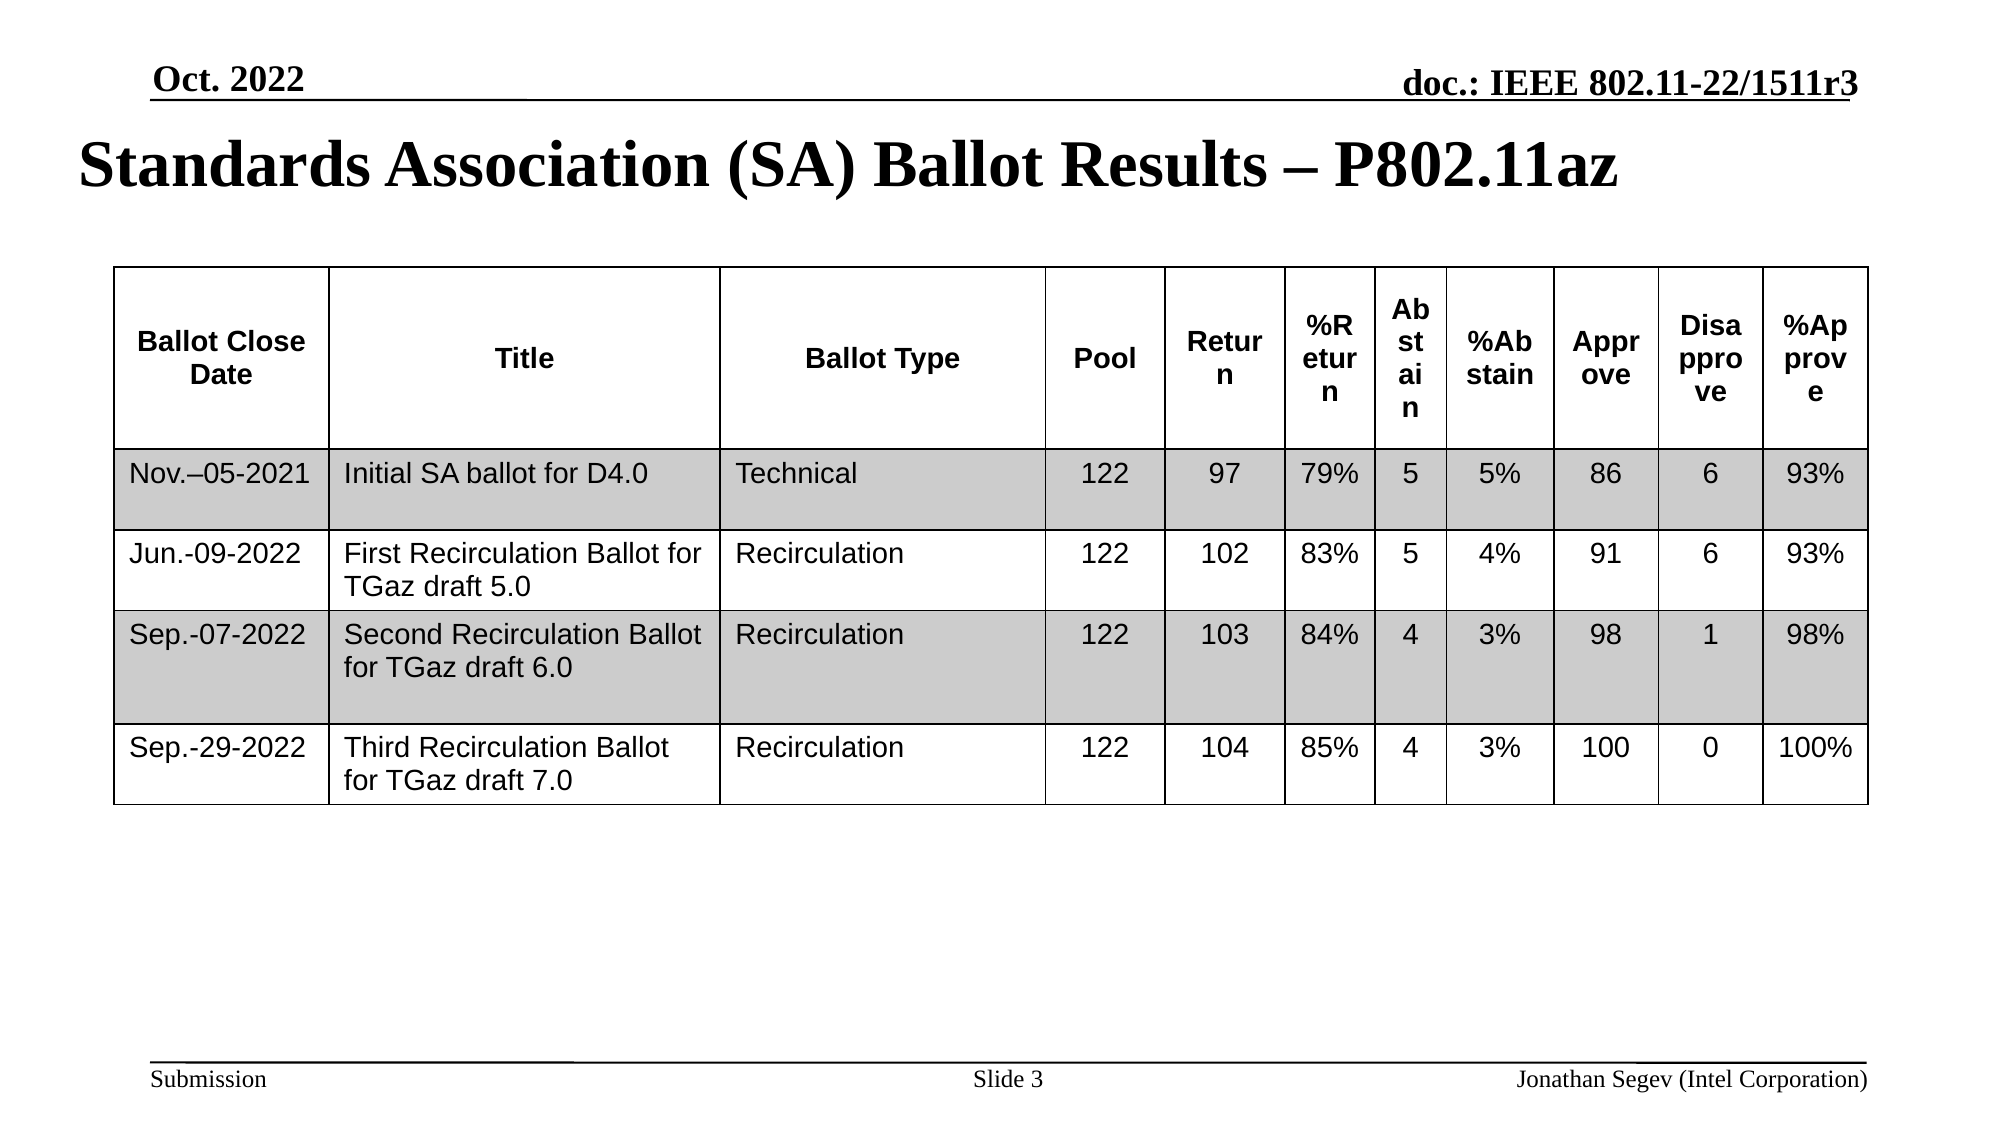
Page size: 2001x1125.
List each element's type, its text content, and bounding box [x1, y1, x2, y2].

table_cell 93% [1764, 450, 1867, 529]
table_cell Recirculation [721, 725, 1045, 804]
table_header Ballot Close Date [115, 268, 328, 448]
table_cell 84% [1286, 611, 1374, 723]
table_cell 79% [1286, 450, 1374, 529]
table_header %Approve [1764, 268, 1867, 448]
table_cell 98 [1555, 611, 1658, 723]
table_header Abstain [1376, 268, 1446, 448]
slide_number Slide 3 [950, 1061, 1067, 1123]
table_cell 103 [1166, 611, 1284, 723]
table_header Approve [1555, 268, 1658, 448]
table_cell 0 [1659, 725, 1762, 804]
table_cell 122 [1046, 450, 1164, 529]
table_header Title [330, 268, 719, 448]
table_cell Initial SA ballot for D4.0 [330, 450, 719, 529]
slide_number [152, 54, 563, 100]
table_cell 122 [1046, 531, 1164, 610]
table_cell 5 [1376, 450, 1446, 529]
table_cell Sep.-07-2022 [115, 611, 328, 723]
table_cell 100 [1555, 725, 1658, 804]
table_cell 3% [1447, 611, 1553, 723]
table_cell 100% [1764, 725, 1867, 804]
table_cell Technical [721, 450, 1045, 529]
table_cell Recirculation [721, 531, 1045, 610]
table_cell Nov.–05-2021 [115, 450, 328, 529]
table_cell 98% [1764, 611, 1867, 723]
table_cell First Recirculation Ballot for TGaz draft 5.0 [330, 531, 719, 610]
table_cell 122 [1046, 611, 1164, 723]
table_cell 91 [1555, 531, 1658, 610]
table_cell 85% [1286, 725, 1374, 804]
table_cell 5 [1376, 531, 1446, 610]
table_cell 104 [1166, 725, 1284, 804]
table_header %Return [1286, 268, 1374, 448]
table_cell 97 [1166, 450, 1284, 529]
footer Jonathan Segev (Intel Corporation) [1171, 1061, 1869, 1093]
table_cell 93% [1764, 531, 1867, 610]
table_header Pool [1046, 268, 1164, 448]
table_cell 4 [1376, 611, 1446, 723]
table_cell 5% [1447, 450, 1553, 529]
table_cell 6 [1659, 450, 1762, 529]
table_cell Third Recirculation Ballot for TGaz draft 7.0 [330, 725, 719, 804]
table_cell 102 [1166, 531, 1284, 610]
table_cell Second Recirculation Ballot for TGaz draft 6.0 [330, 611, 719, 723]
table_cell Jun.-09-2022 [115, 531, 328, 610]
table_cell Recirculation [721, 611, 1045, 723]
table_header Return [1166, 268, 1284, 448]
table_cell Sep.-29-2022 [115, 725, 328, 804]
table_header %Abstain [1447, 268, 1553, 448]
table_cell 3% [1447, 725, 1553, 804]
table_cell 122 [1046, 725, 1164, 804]
table_cell 4% [1447, 531, 1553, 610]
table_header Ballot Type [721, 268, 1045, 448]
table_cell 4 [1376, 725, 1446, 804]
table_cell 86 [1555, 450, 1658, 529]
table_cell 83% [1286, 531, 1374, 610]
table_cell 1 [1659, 611, 1762, 723]
title Standards Association (SA) Ballot Results – P802.11az [0, 112, 1700, 209]
table_header Disapprove [1659, 268, 1762, 448]
table_cell 6 [1659, 531, 1762, 610]
